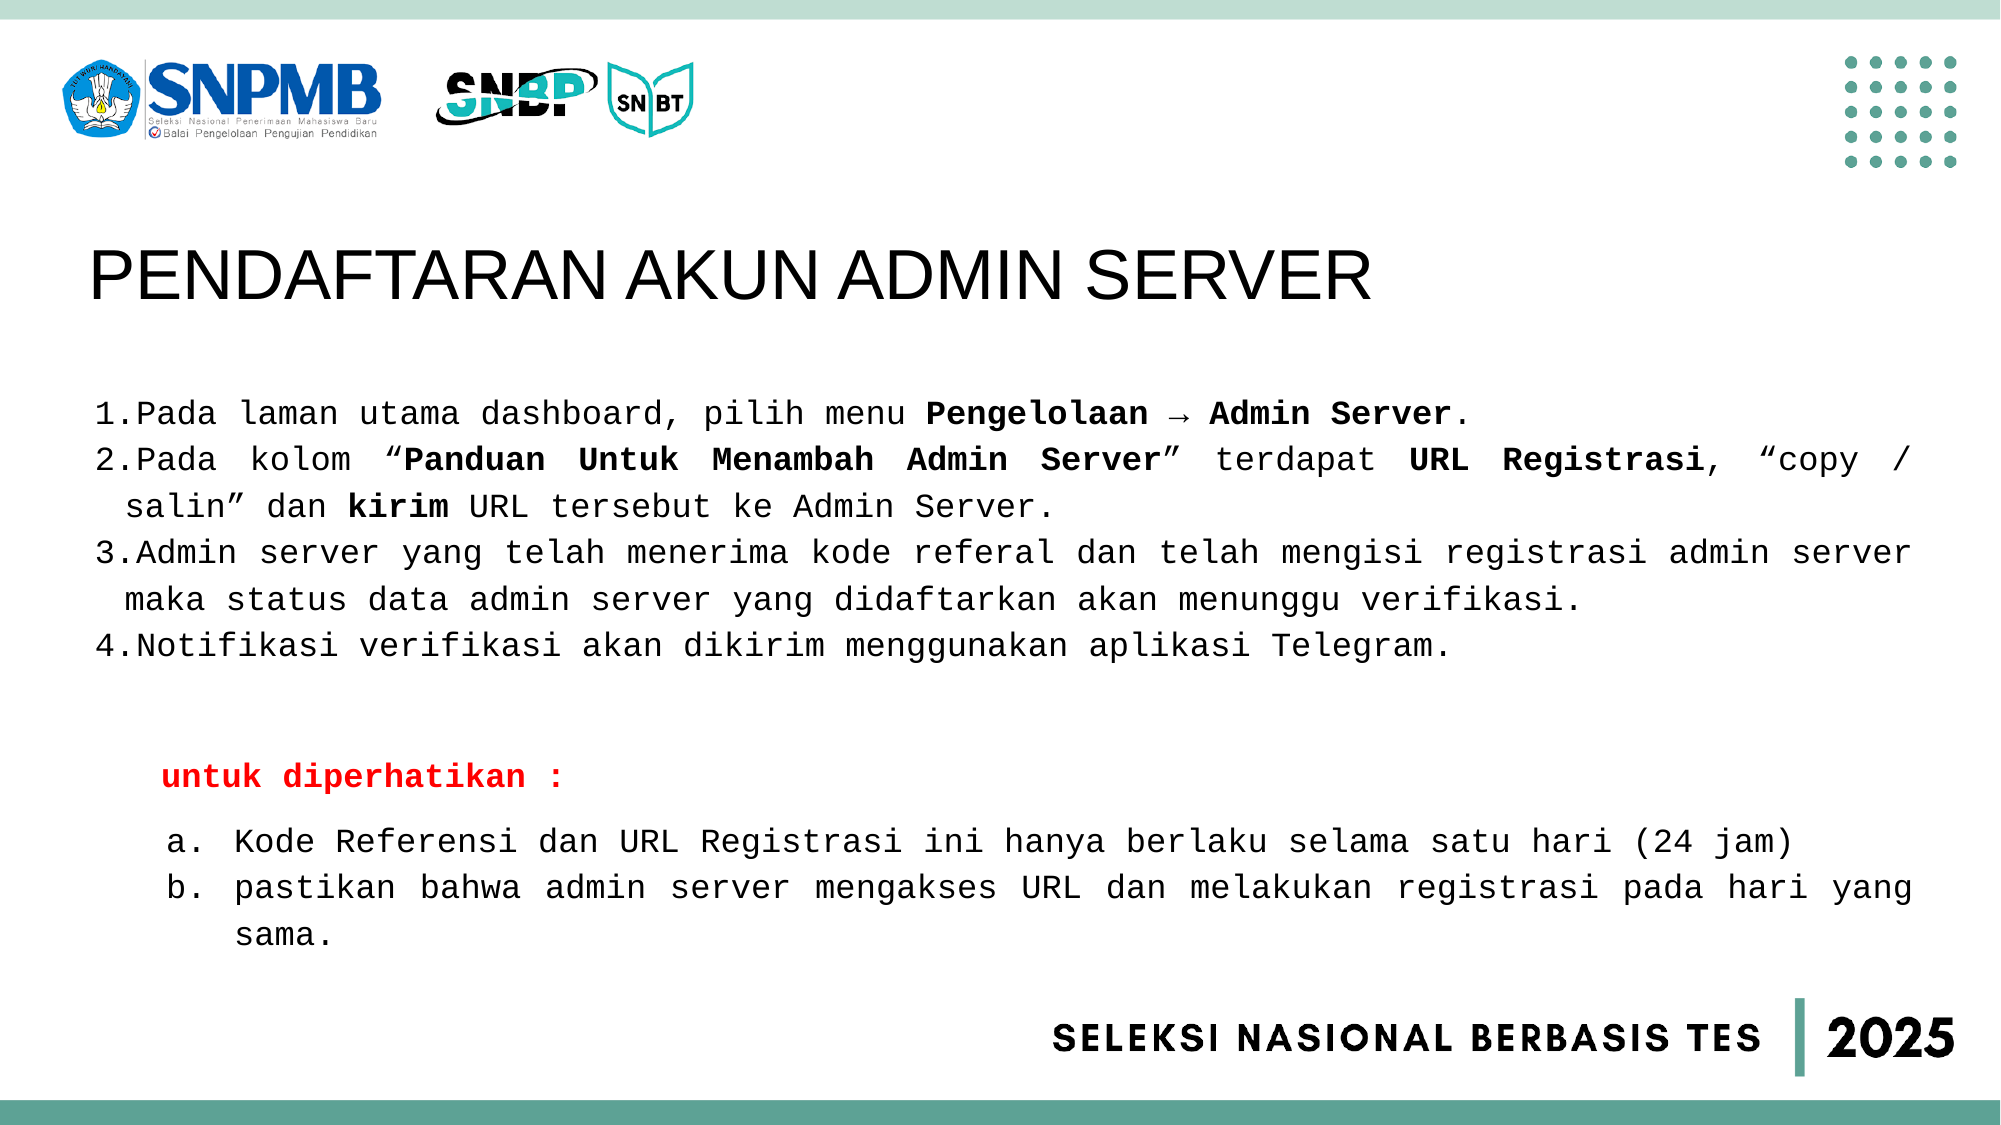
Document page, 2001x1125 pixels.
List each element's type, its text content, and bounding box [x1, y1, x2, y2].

title PENDAFTARAN AKUN ADMIN SERVER [68, 209, 1932, 335]
picture [0, 0, 2001, 1125]
list Pada laman utama dashboard, pilih menu Pengelolaan → Admin Server. Pada kolom “Panduan Untuk Menambah Admin Server” terdapat URL Registrasi, “copy / salin” dan kirim URL tersebut ke Admin Server. Admin server yang telah menerima kode referal dan telah mengisi registrasi admin server maka status data admin server yang didaftarkan akan menunggu verifikasi. Notifikasi verifikasi akan dikirim menggunakan aplikasi Telegram. untuk diperhatikan : Kode Referensi dan URL Registrasi ini hanya berlaku selama satu hari (24 jam) pastikan bahwa admin server mengakses URL dan melakukan registrasi pada hari yang sama. [68, 364, 1932, 983]
